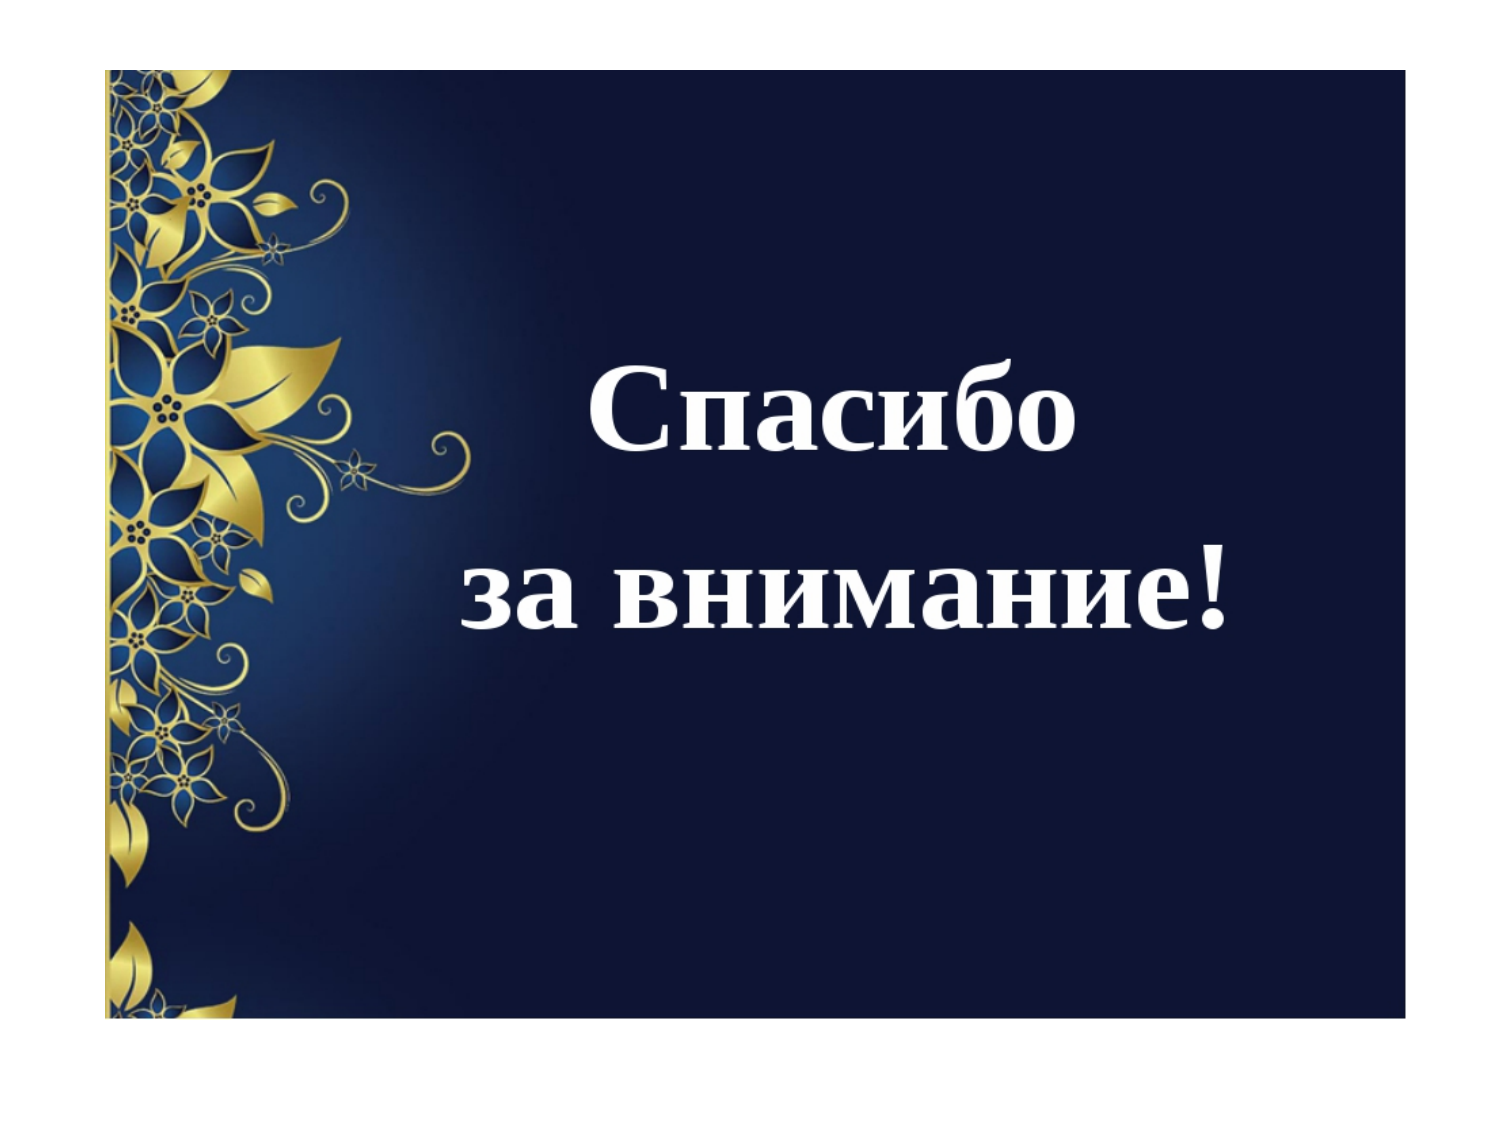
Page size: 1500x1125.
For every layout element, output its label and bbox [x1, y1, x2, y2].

list [105, 70, 1407, 1020]
